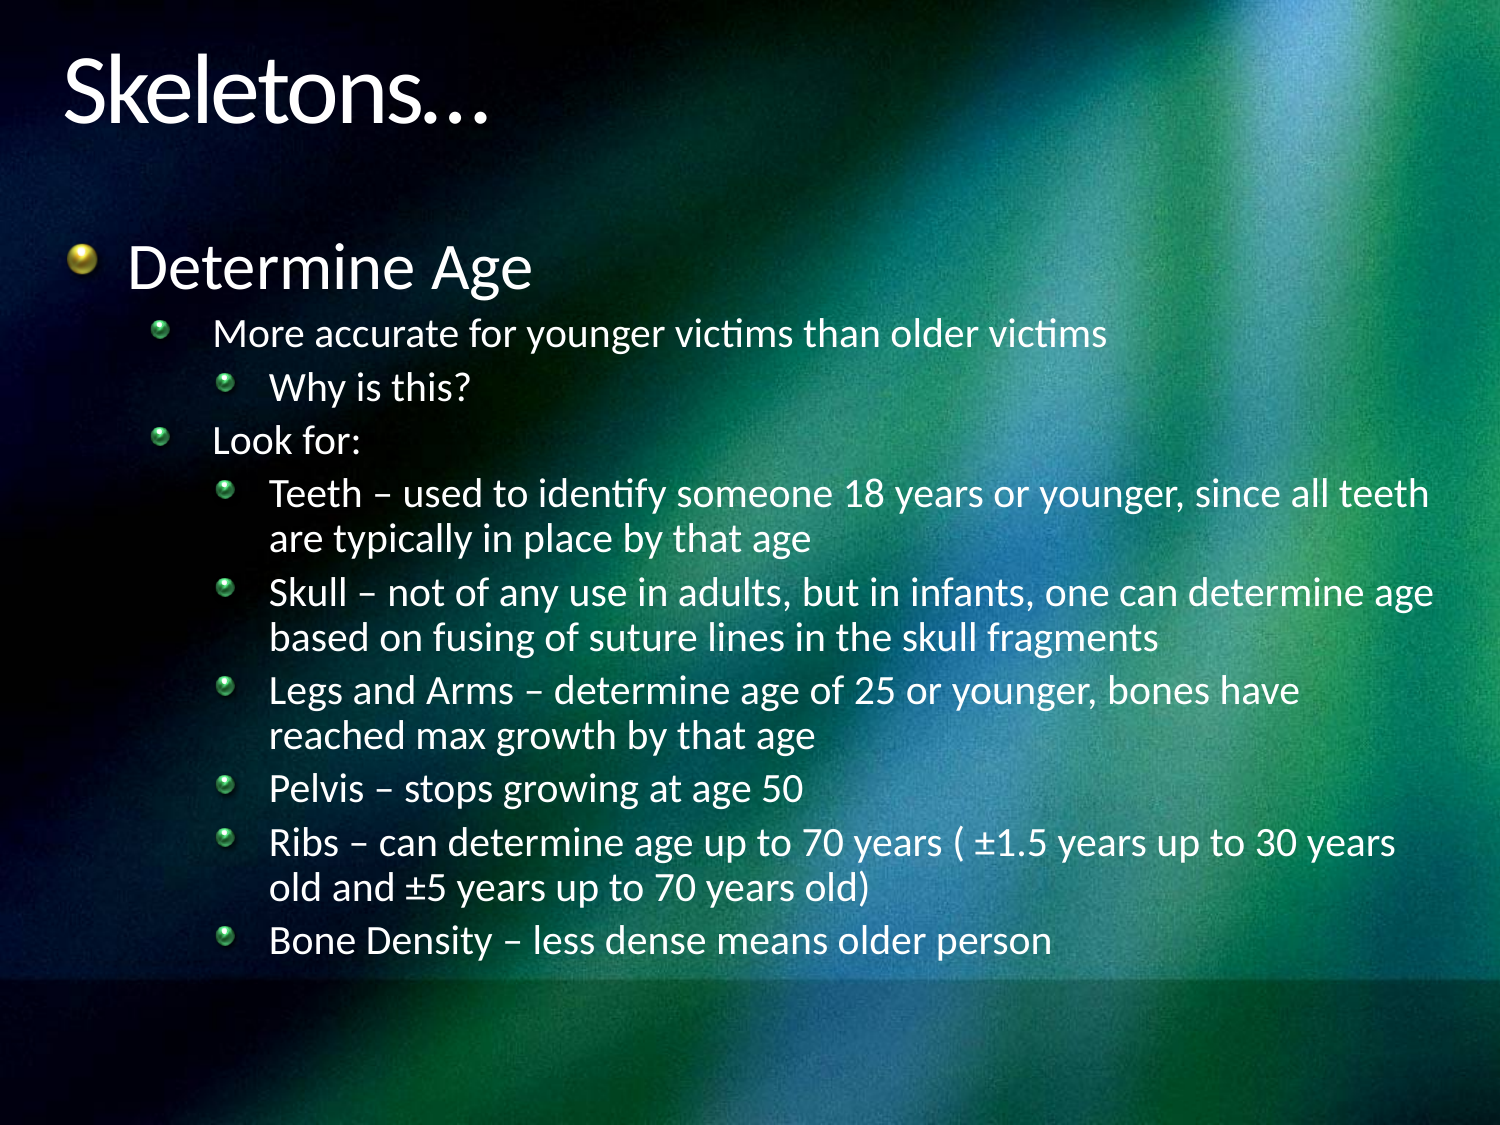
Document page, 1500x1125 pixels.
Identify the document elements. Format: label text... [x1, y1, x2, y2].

list Determine Age More accurate for younger victims than older victims Why is this? Look for: Teeth – used to identify someone 18 years or younger, since all teeth are typically in place by that age Skull – not of any use in adults, but in infants, one can determine age based on fusing of suture lines in the skull fragments Legs and Arms – determine age of 25 or younger, bones have reached max growth by that age Pelvis – stops growing at age 50 Ribs – can determine age up to 70 years ( ±1.5 years up to 30 years old and ±5 years up to 70 years old) Bone Density – less dense means older person [62, 231, 1438, 987]
picture [0, 0, 1500, 1125]
title Skeletons… [62, 37, 1438, 147]
